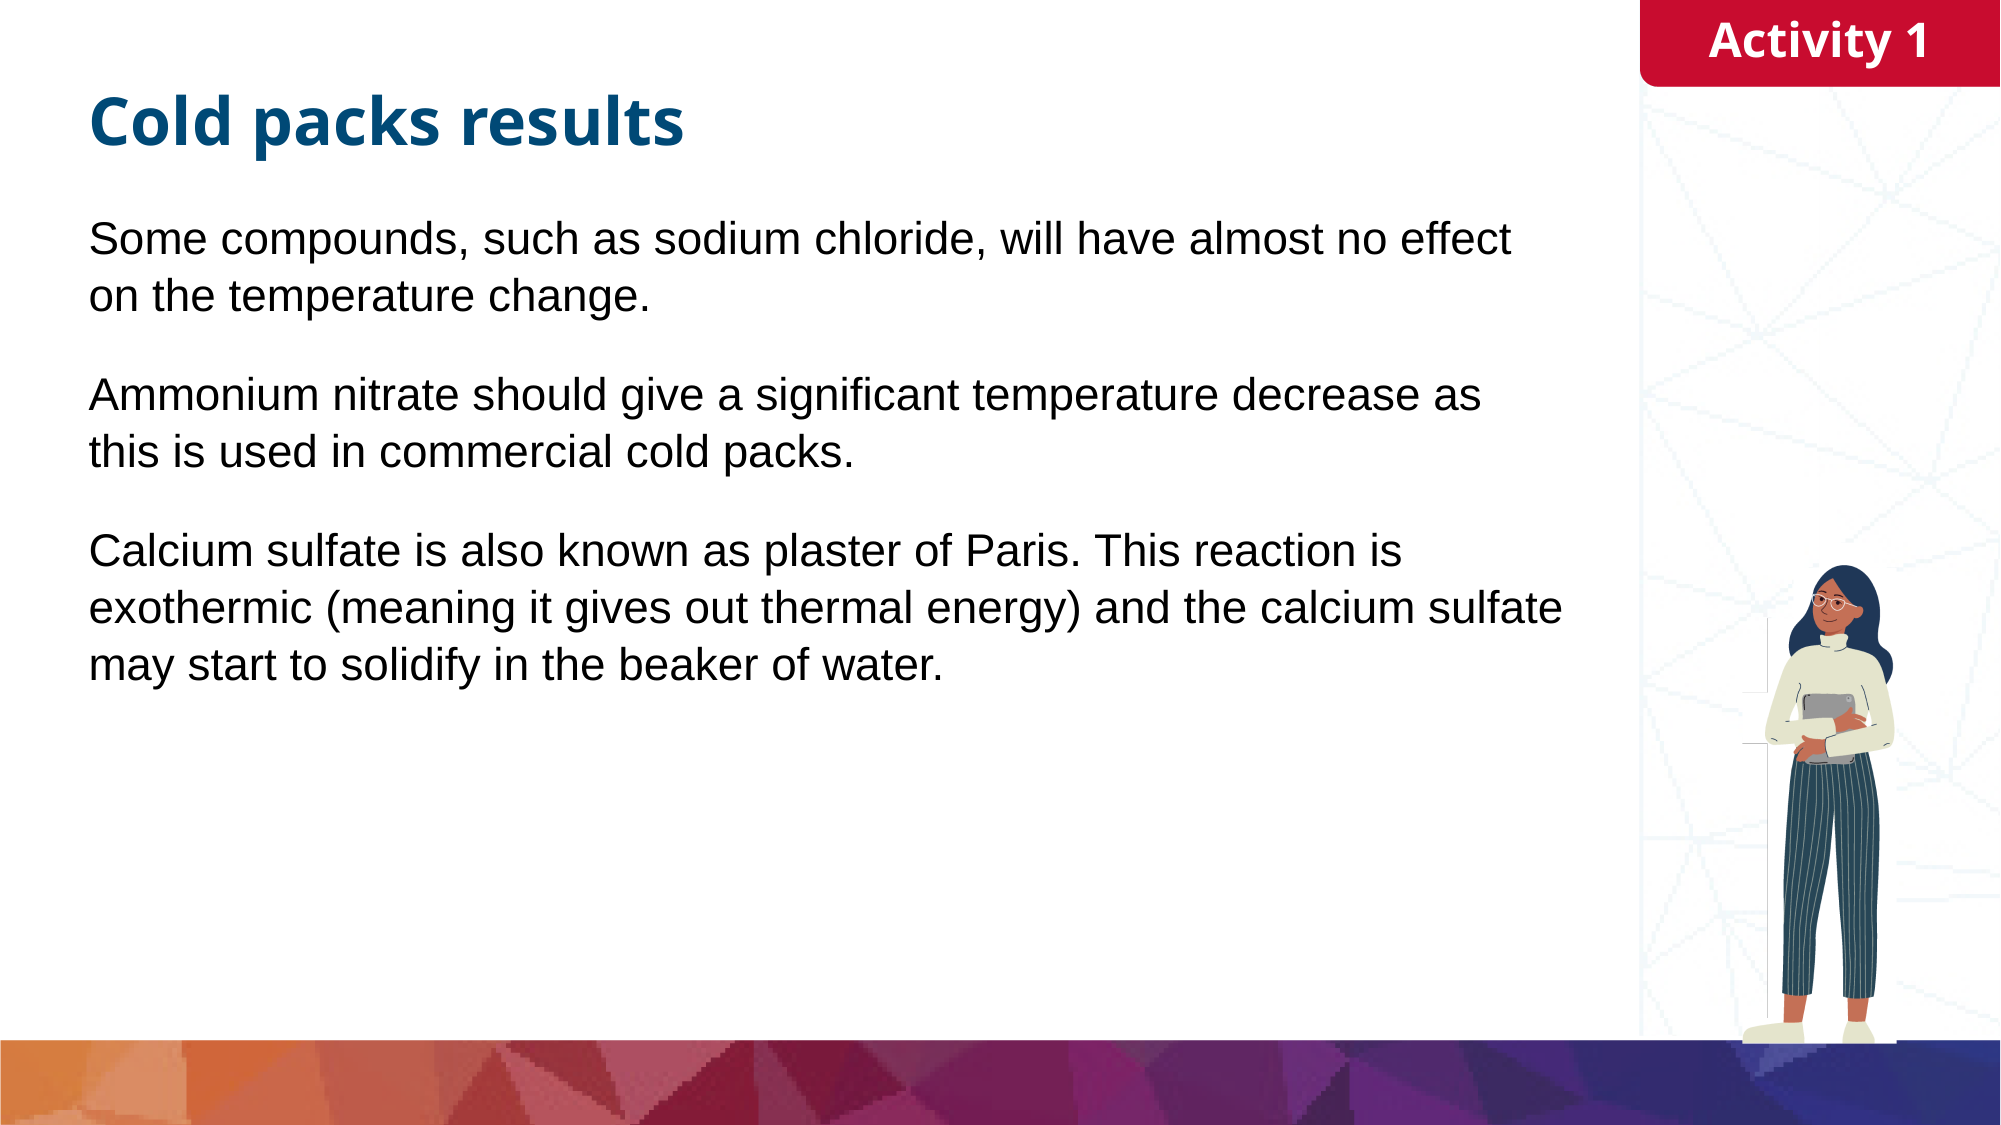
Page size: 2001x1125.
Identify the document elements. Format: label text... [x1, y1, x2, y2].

picture [0, 0, 2001, 1125]
list Some compounds, such as sodium chloride, will have almost no effect on the temperature change. Ammonium nitrate should give a significant temperature decrease as this is used in commercial cold packs. Calcium sulfate is also known as plaster of Paris. This reaction is exothermic (meaning it gives out thermal energy) and the calcium sulfate may start to solidify in the beaker of water. [88, 206, 1565, 890]
title Cold packs results [88, 88, 1565, 161]
